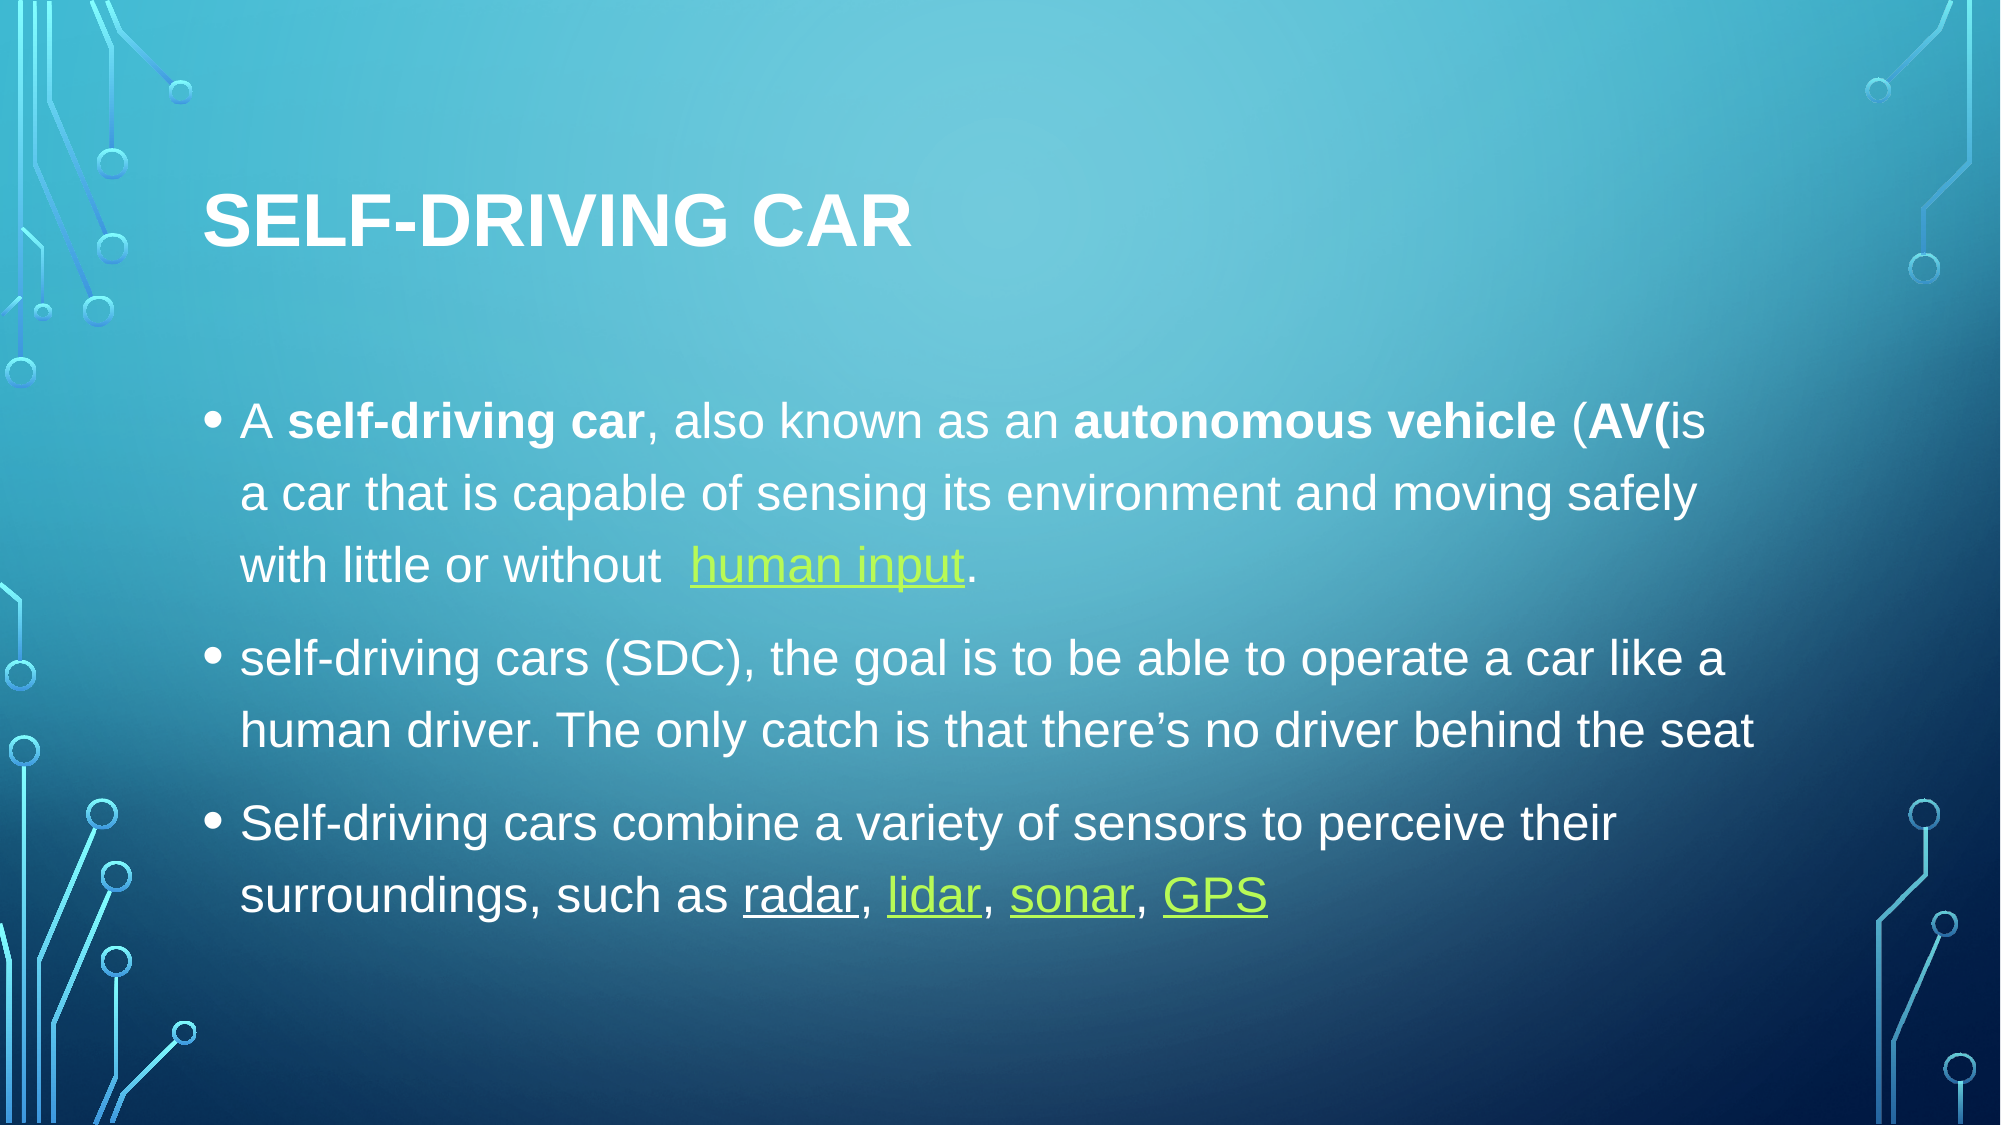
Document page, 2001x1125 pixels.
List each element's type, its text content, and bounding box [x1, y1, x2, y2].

title self-driving car [187, 101, 1813, 344]
list A self-driving car, also known as an autonomous vehicle (AV(is a car that is capable of sensing its environment and moving safely with little or without human input. self-driving cars (SDC), the goal is to be able to operate a car like a human driver. The only catch is that there’s no driver behind the seat Self-driving cars combine a variety of sensors to perceive their surroundings, such as radar, lidar, sonar, GPS [187, 369, 1813, 950]
